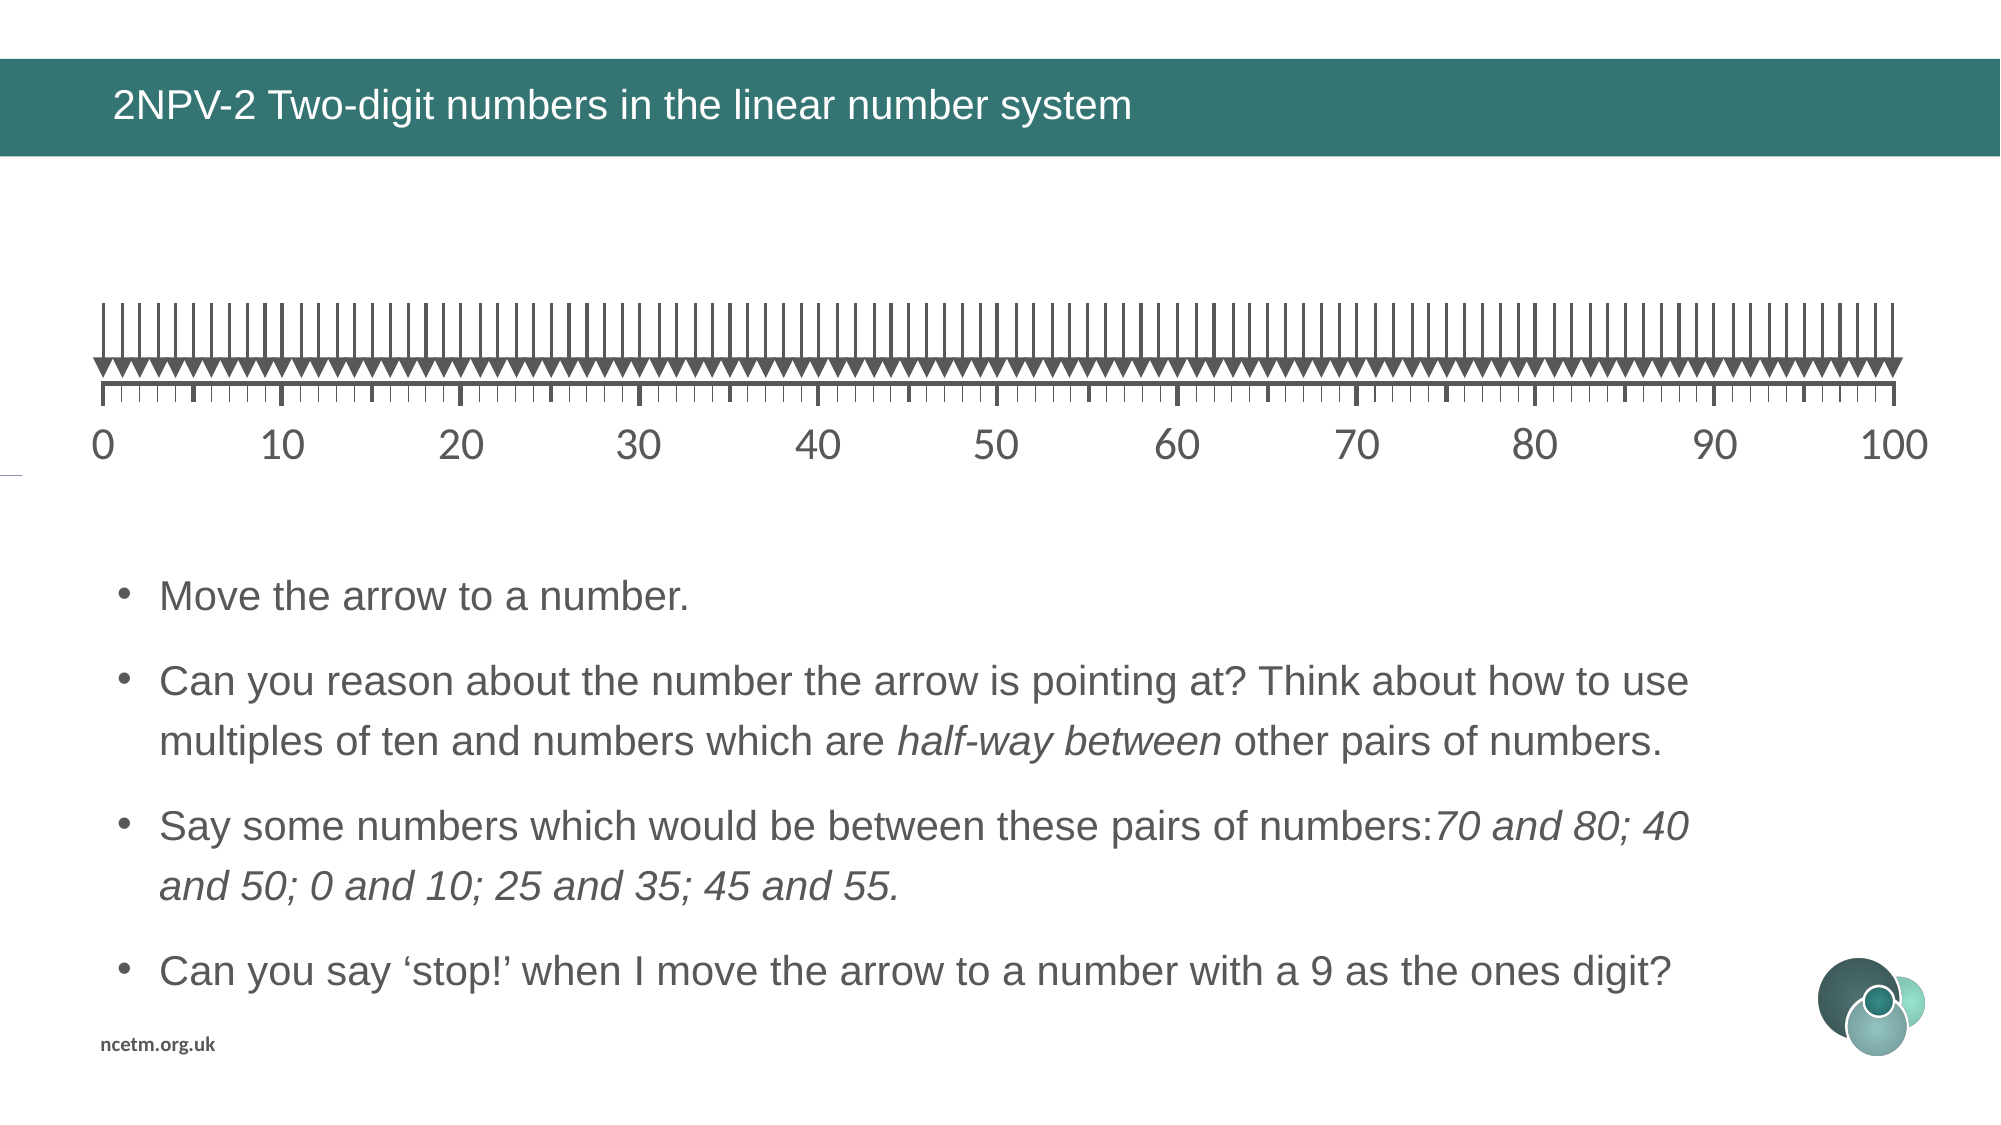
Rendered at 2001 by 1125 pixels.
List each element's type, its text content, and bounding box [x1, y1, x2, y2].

text_box Move the arrow to a number. Can you reason about the number the arrow is pointing at? Think about how to use multiples of ten and numbers which are half-way between other pairs of numbers. Say some numbers which would be between these pairs of numbers:70 and 80; 40 and 50; 0 and 10; 25 and 35; 45 and 55. Can you say ‘stop!’ when I move the arrow to a number with a 9 as the ones digit? [102, 551, 1733, 1029]
picture [0, 473, 314, 478]
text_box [45, 381, 2000, 477]
title 2NPV-2 Two-digit numbers in the linear number system [97, 76, 1945, 147]
picture [1818, 958, 1925, 1056]
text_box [121, 382, 1876, 403]
